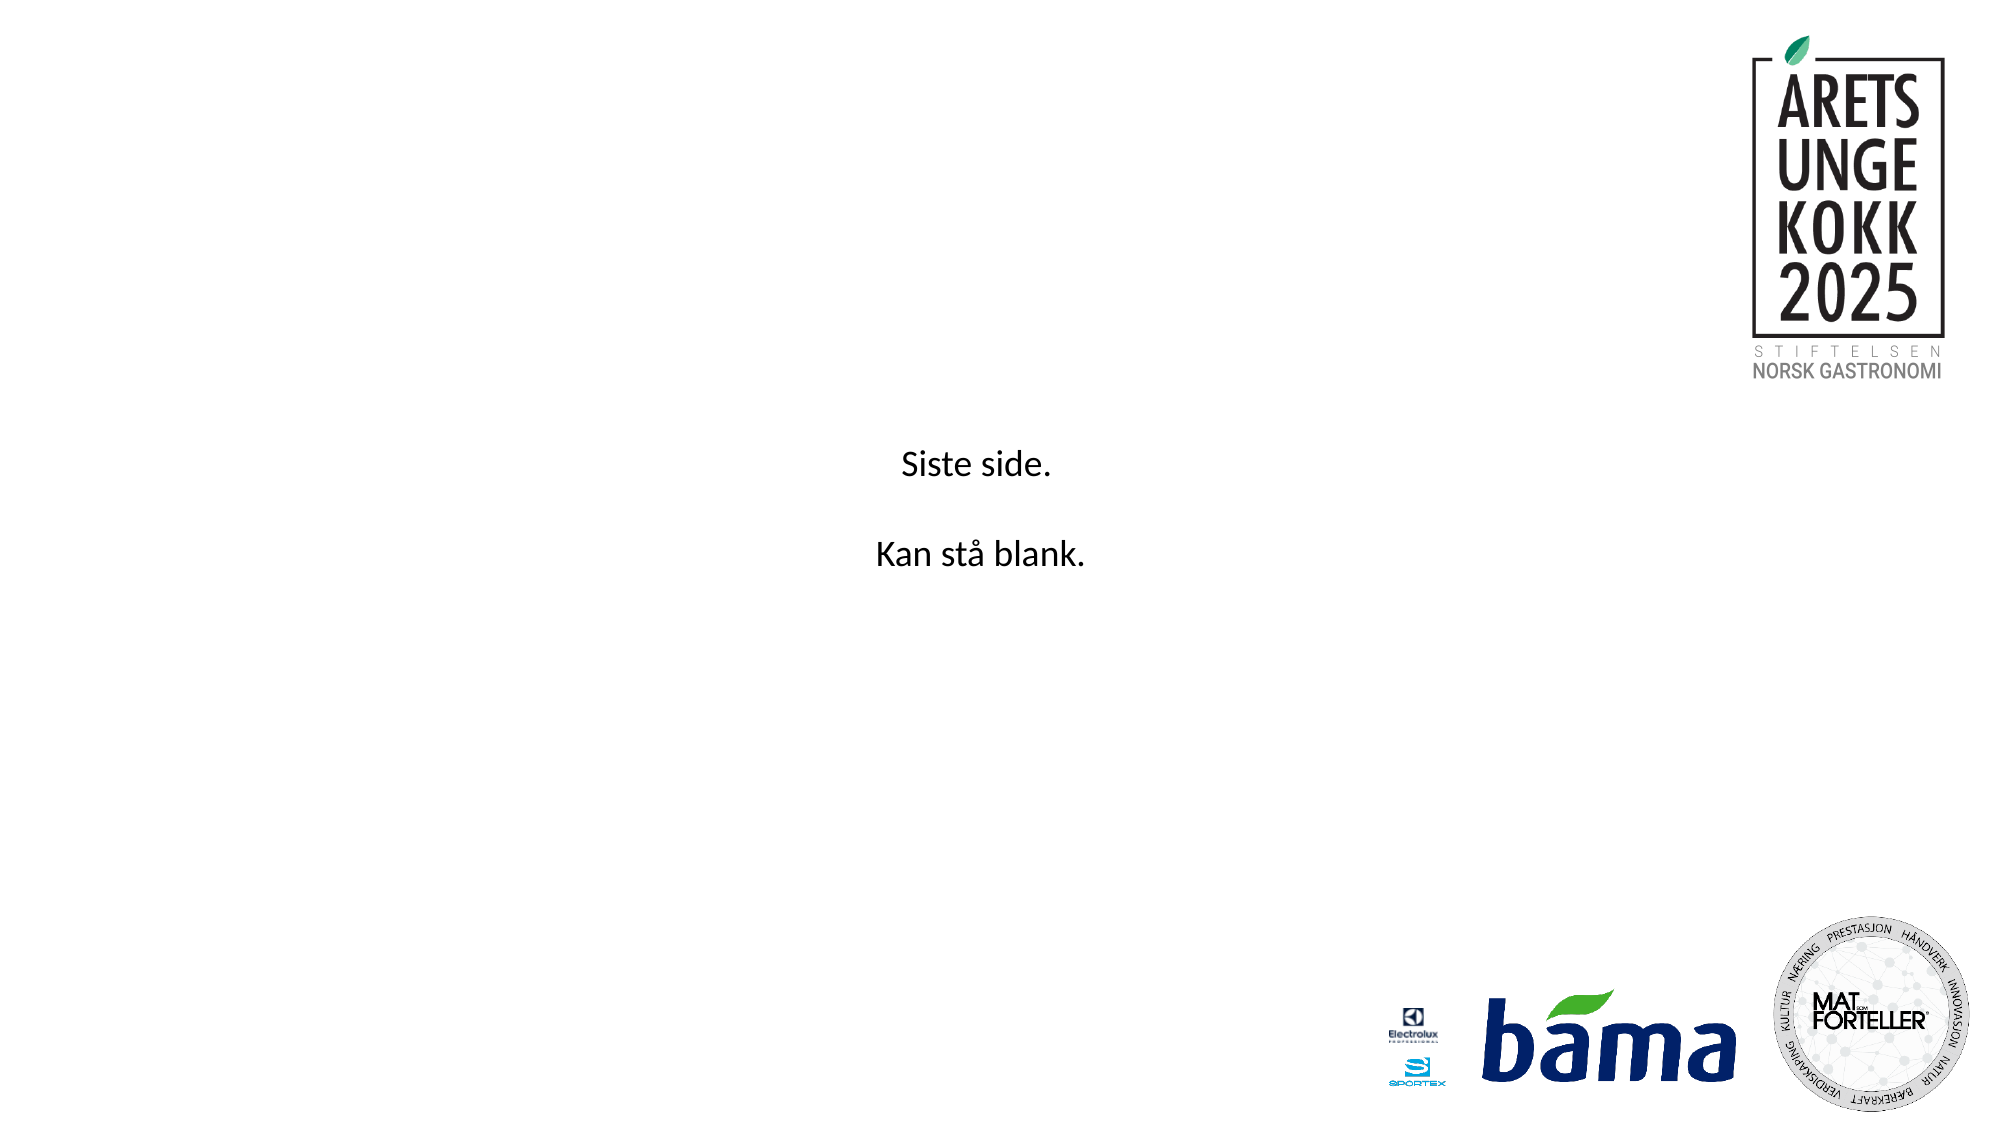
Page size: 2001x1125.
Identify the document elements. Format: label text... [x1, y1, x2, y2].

picture [1759, 897, 1983, 1125]
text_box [1735, 22, 1959, 393]
text_box Siste side. Kan stå blank. [185, 431, 1777, 582]
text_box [1386, 988, 1736, 1089]
